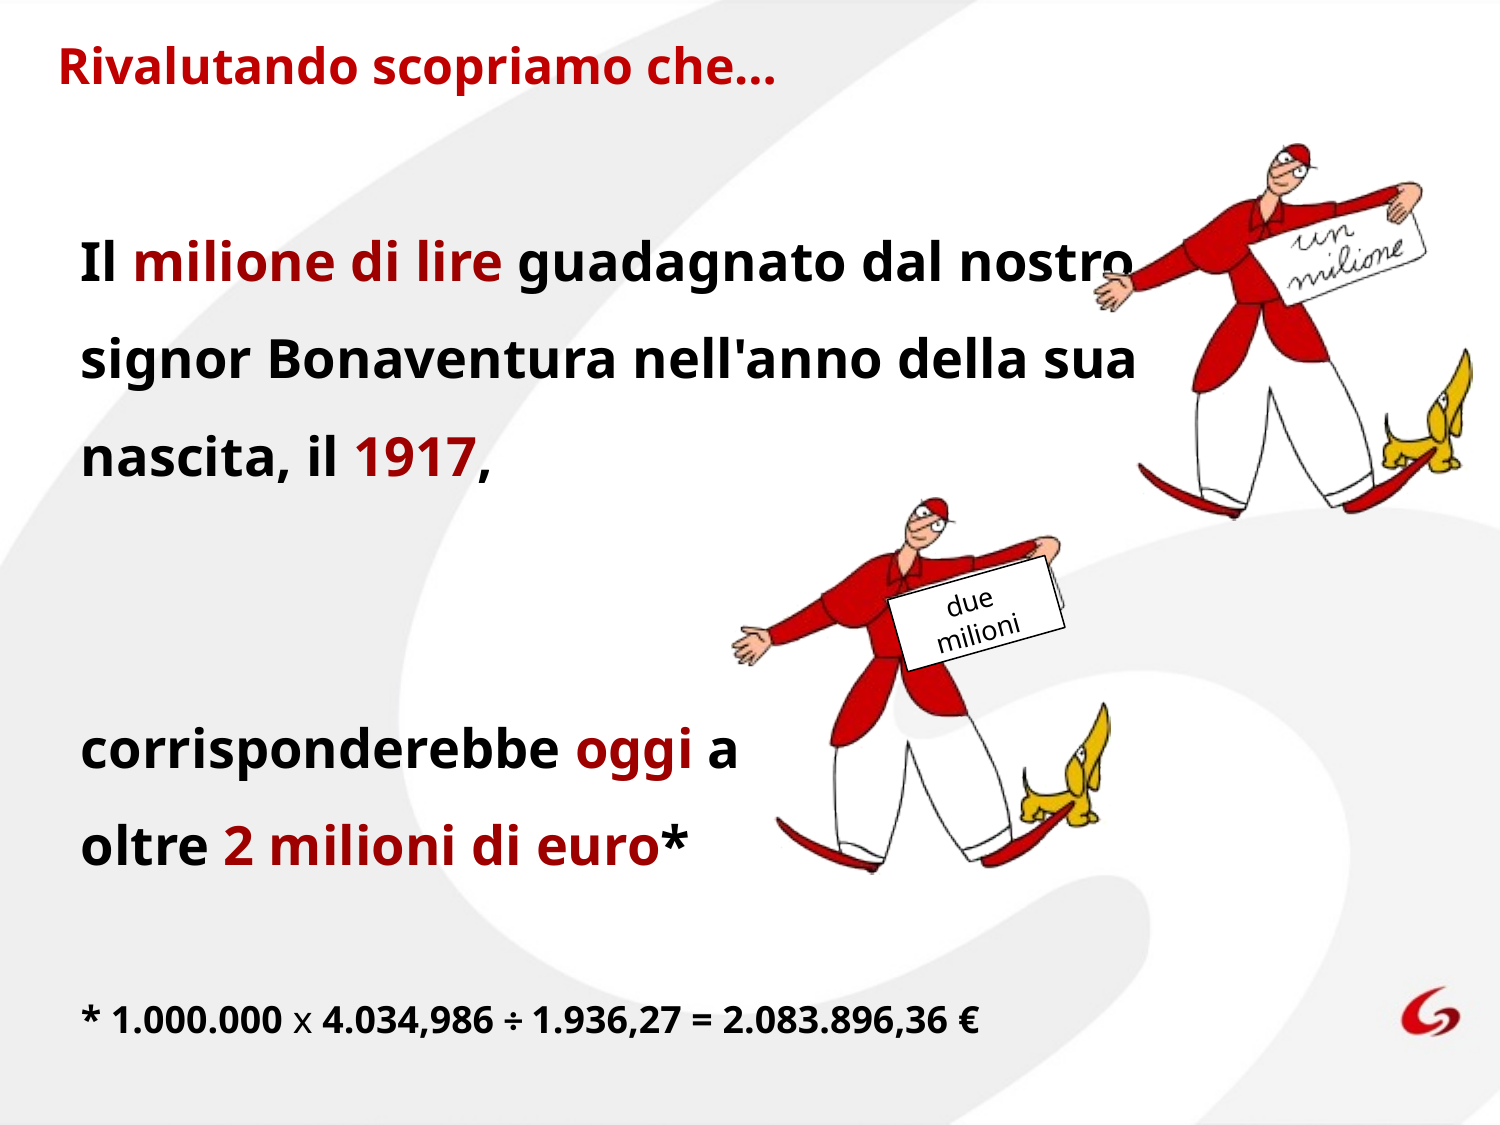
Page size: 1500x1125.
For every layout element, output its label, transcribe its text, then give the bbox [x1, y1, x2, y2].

list Il milione di lire guadagnato dal nostro signor Bonaventura nell'anno della sua nascita, il 1917, corrisponderebbe oggi a oltre 2 milioni di euro* * 1.000.000 x 4.034,986 ÷ 1.936,27 = 2.083.896,36 € [65, 186, 1244, 1082]
text_box Rivalutando scopriamo che… [42, 27, 1398, 116]
picture [0, 0, 1500, 1125]
